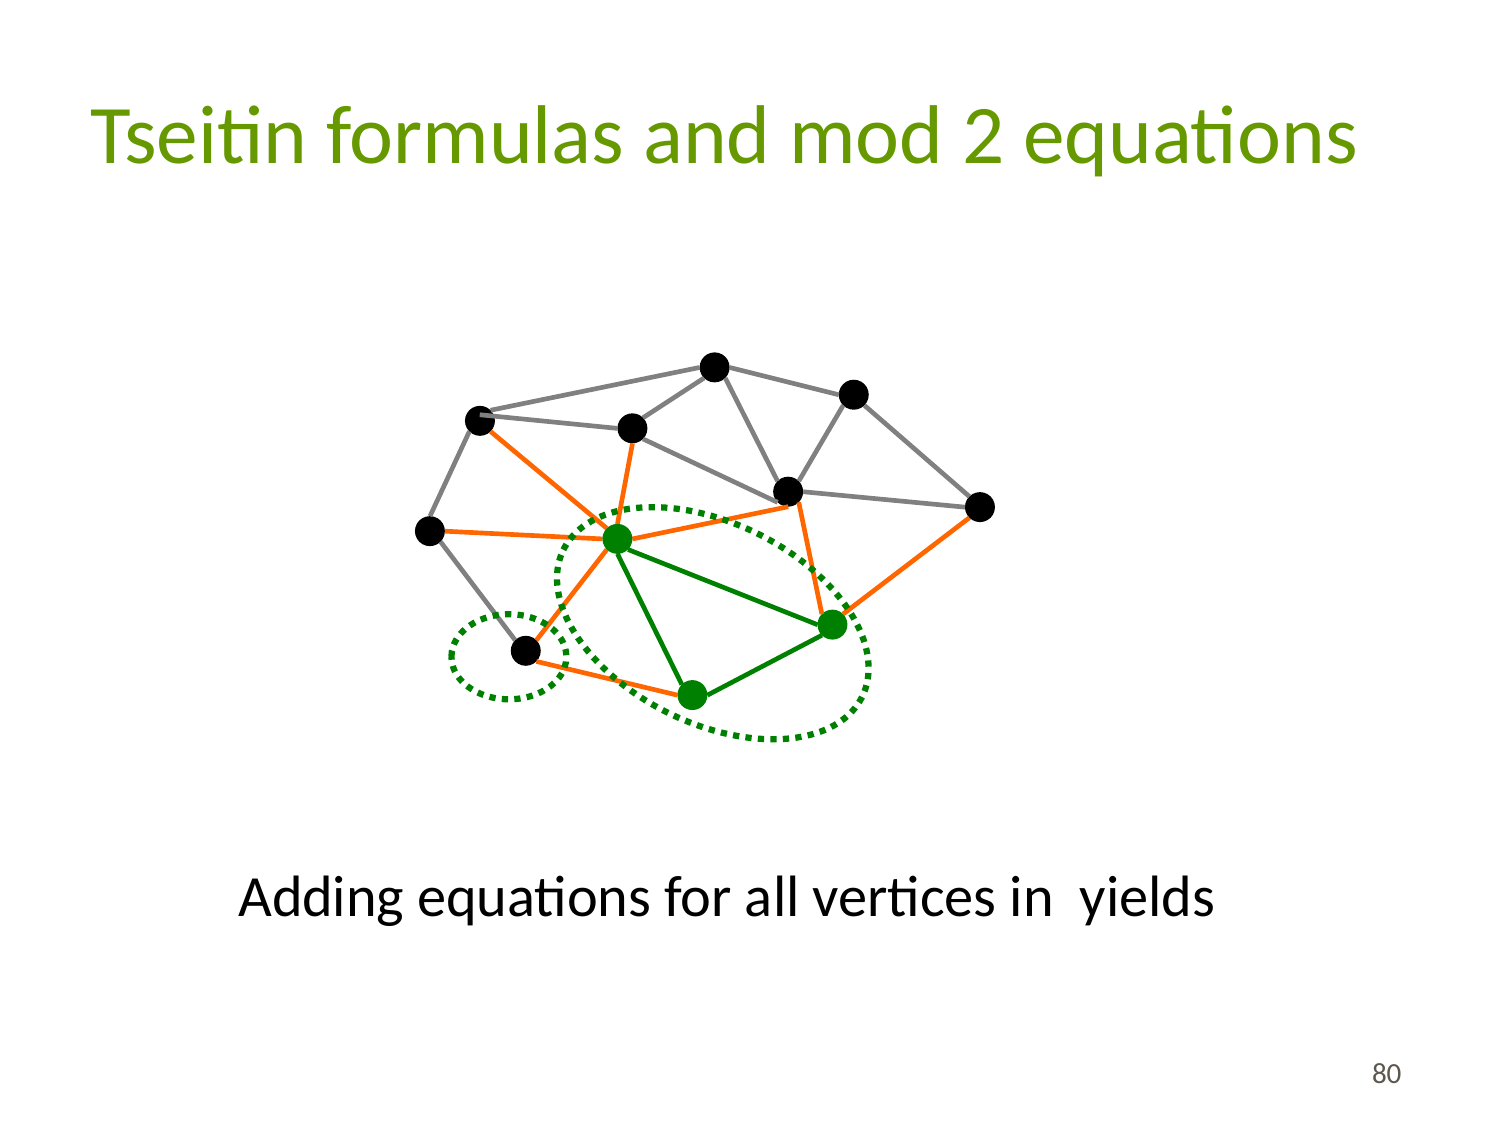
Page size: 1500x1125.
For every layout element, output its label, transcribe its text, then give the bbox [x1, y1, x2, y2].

text_box [414, 516, 445, 547]
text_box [429, 431, 470, 517]
text_box [617, 413, 648, 443]
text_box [490, 431, 607, 529]
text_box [729, 367, 839, 395]
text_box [479, 414, 618, 429]
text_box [490, 367, 700, 411]
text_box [632, 506, 789, 539]
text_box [798, 405, 844, 482]
text_box [778, 476, 803, 507]
text_box [464, 405, 491, 436]
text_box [617, 443, 633, 524]
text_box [843, 517, 970, 614]
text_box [536, 661, 678, 696]
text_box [643, 438, 778, 503]
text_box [707, 635, 822, 696]
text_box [440, 541, 516, 641]
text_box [803, 491, 965, 508]
text_box [563, 511, 785, 661]
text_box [798, 502, 822, 615]
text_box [628, 549, 818, 625]
text_box [638, 578, 869, 740]
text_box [617, 553, 682, 685]
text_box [444, 531, 603, 539]
text_box [451, 614, 567, 700]
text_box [864, 405, 970, 497]
text_box [839, 379, 869, 410]
slide_number 80 [1104, 1021, 1417, 1097]
text_box [965, 492, 995, 523]
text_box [725, 377, 778, 438]
title Tseitin formulas and mod 2 equations [75, 37, 1375, 188]
text_box [699, 352, 730, 383]
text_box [536, 549, 607, 641]
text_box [643, 377, 705, 418]
